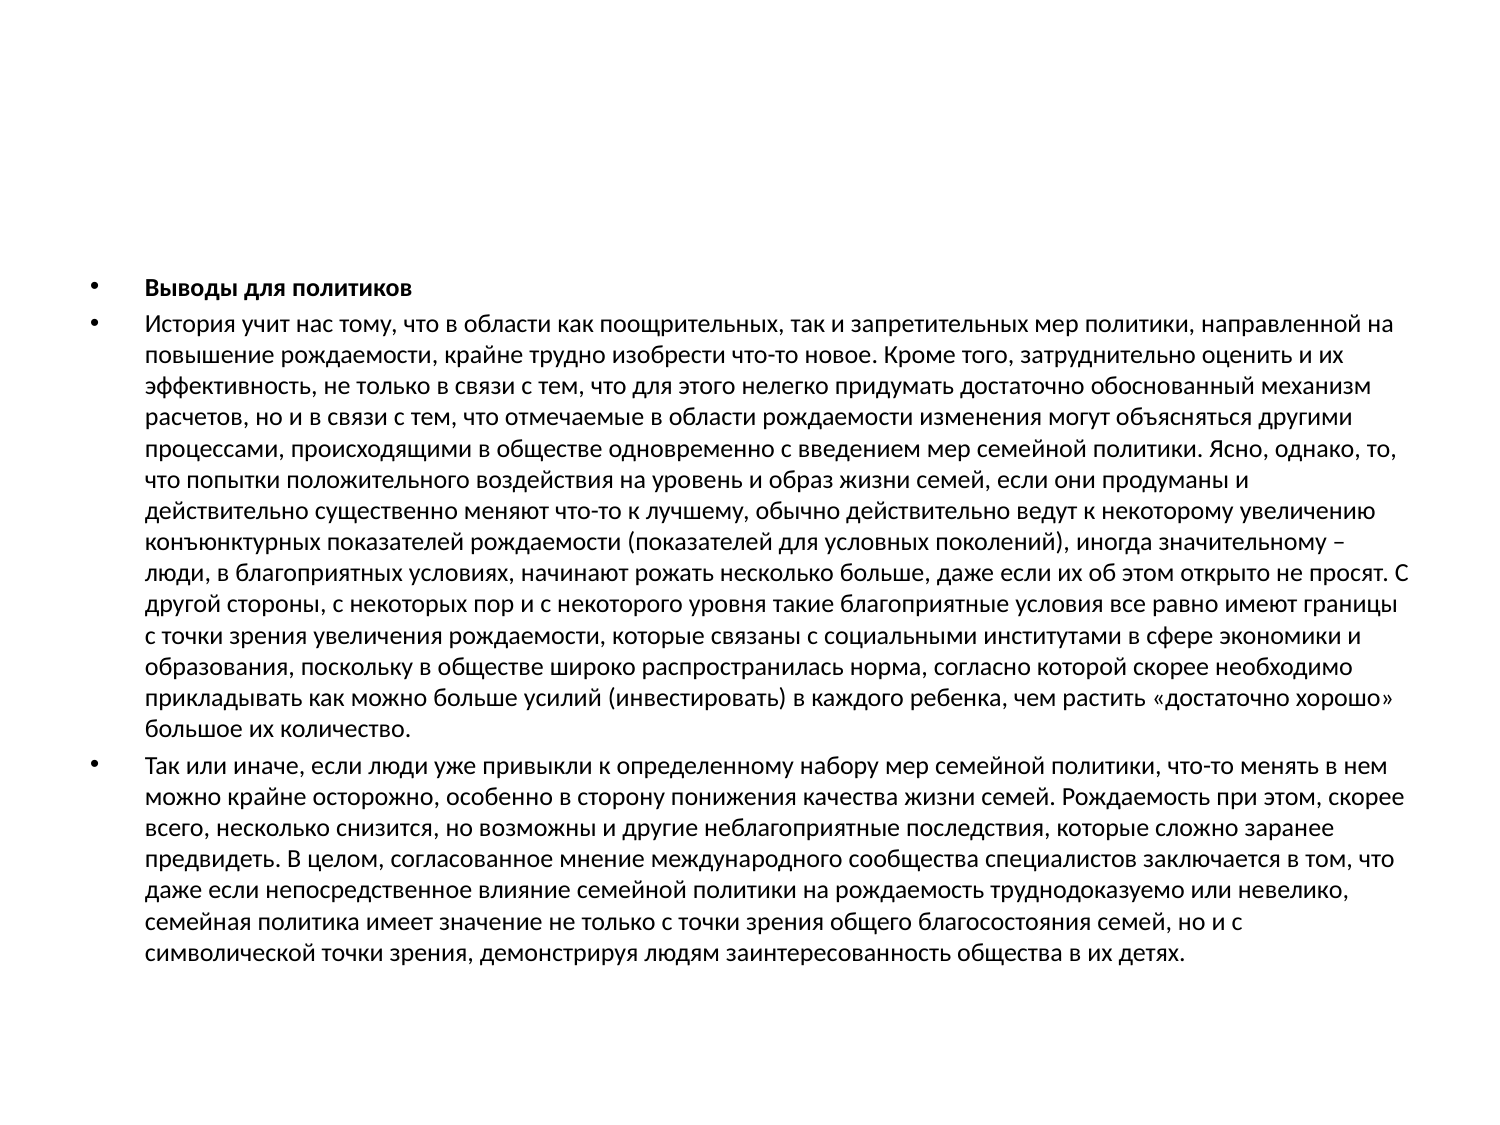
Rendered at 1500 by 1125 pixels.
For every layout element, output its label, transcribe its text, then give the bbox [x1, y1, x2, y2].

list Выводы для политиков История учит нас тому, что в области как поощрительных, так и запретительных мер политики, направленной на повышение рождаемости, крайне трудно изобрести что-то новое. Кроме того, затруднительно оценить и их эффективность, не только в связи с тем, что для этого нелегко придумать достаточно обоснованный механизм расчетов, но и в связи с тем, что отмечаемые в области рождаемости изменения могут объясняться другими процессами, происходящими в обществе одновременно с введением мер семейной политики. Ясно, однако, то, что попытки положительного воздействия на уровень и образ жизни семей, если они продуманы и действительно существенно меняют что-то к лучшему, обычно действительно ведут к некоторому увеличению конъюнктурных показателей рождаемости (показателей для условных поколений), иногда значительному – люди, в благоприятных условиях, начинают рожать несколько больше, даже если их об этом открыто не просят. С другой стороны, с некоторых пор и с некоторого уровня такие благоприятные условия все равно имеют границы с точки зрения увеличения рождаемости, которые связаны с социальными институтами в сфере экономики и образования, поскольку в обществе широко распространилась норма, согласно которой скорее необходимо прикладывать как можно больше усилий (инвестировать) в каждого ребенка, чем растить «достаточно хорошо» большое их количество. Так или иначе, если люди уже привыкли к определенному набору мер семейной политики, что-то менять в нем можно крайне осторожно, особенно в сторону понижения качества жизни семей. Рождаемость при этом, скорее всего, несколько снизится, но возможны и другие неблагоприятные последствия, которые сложно заранее предвидеть. В целом, согласованное мнение международного сообщества специалистов заключается в том, что даже если непосредственное влияние семейной политики на рождаемость труднодоказуемо или невелико, семейная политика имеет значение не только с точки зрения общего благосостояния семей, но и с символической точки зрения, демонстрируя людям заинтересованность общества в их детях. [75, 262, 1425, 1005]
